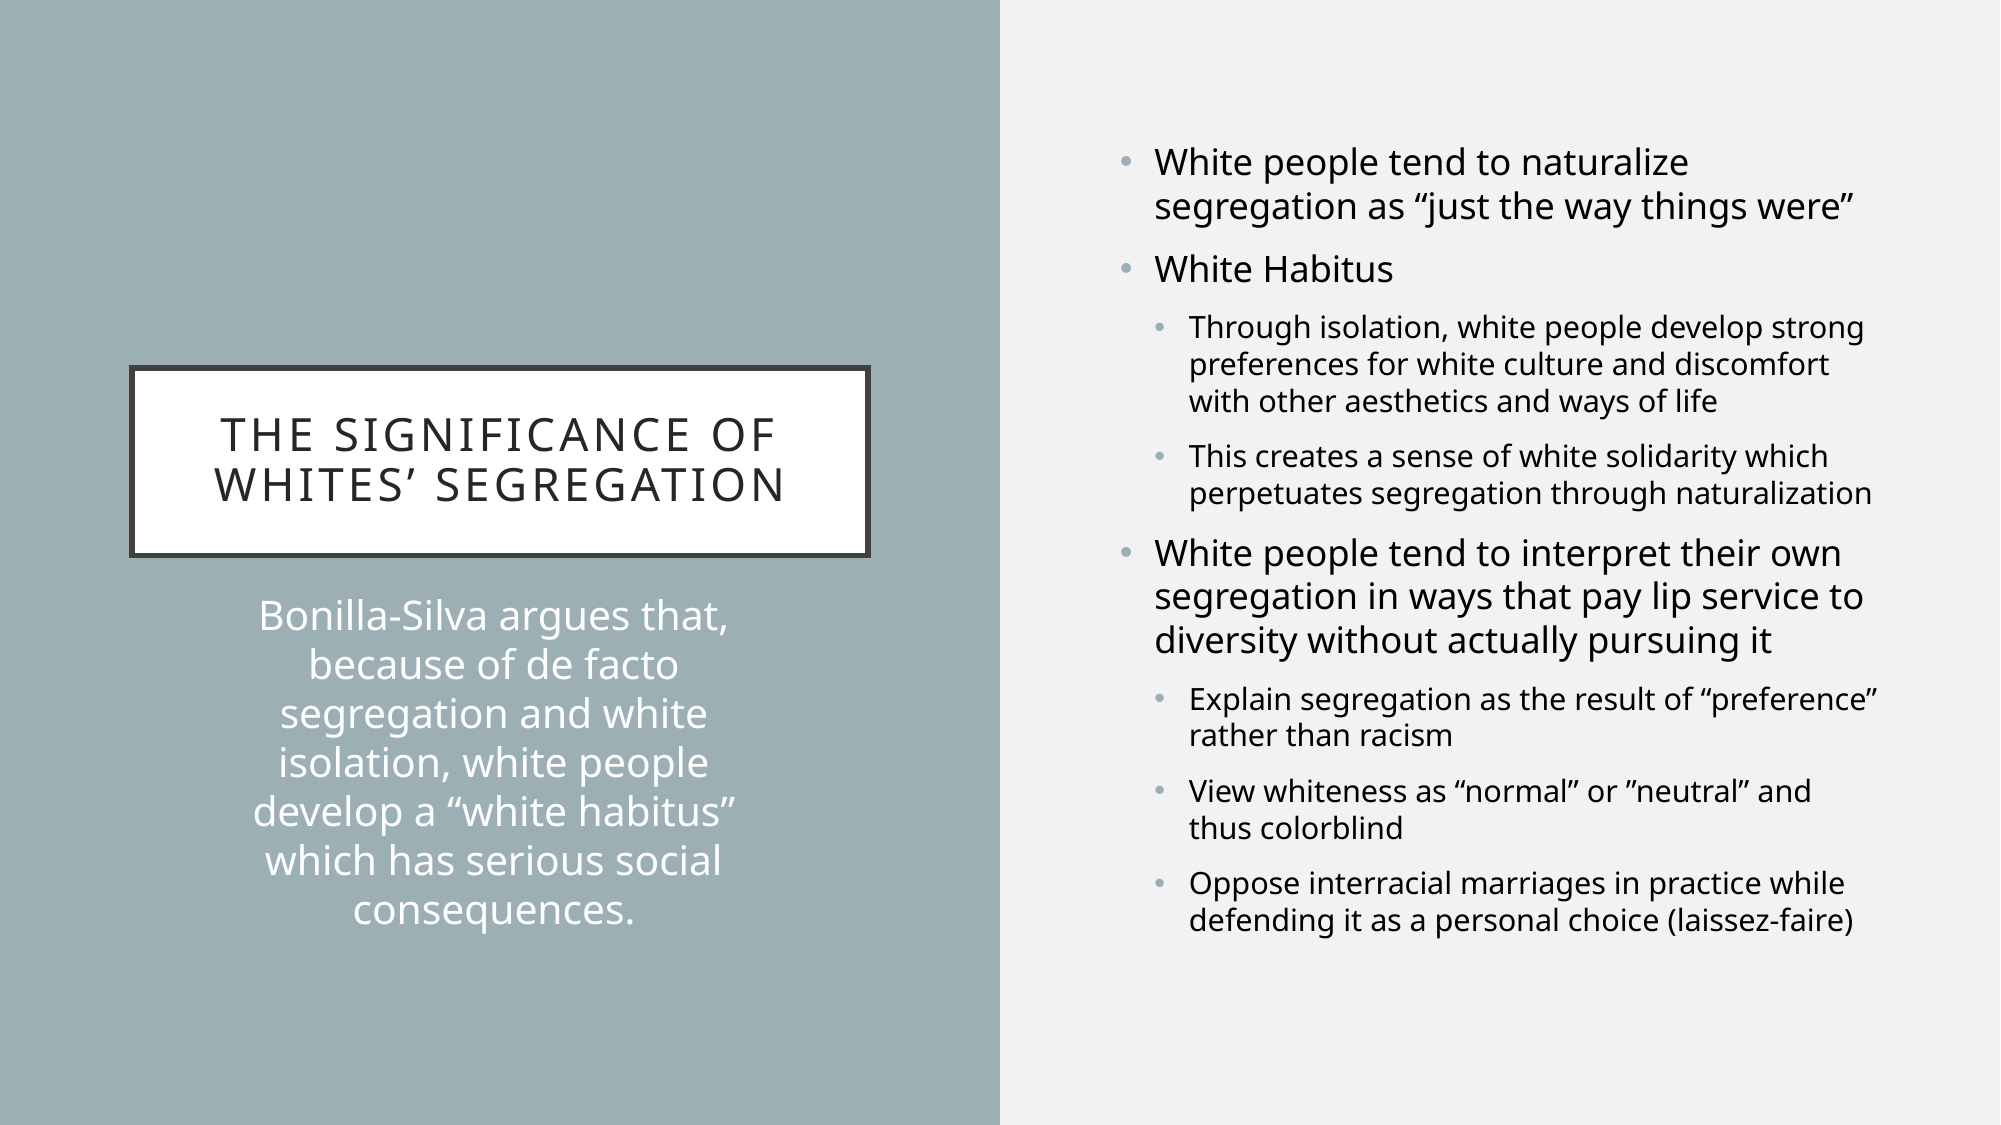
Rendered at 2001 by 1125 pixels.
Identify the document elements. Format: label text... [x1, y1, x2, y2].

title The Significance of Whites’ Segregation [129, 365, 871, 558]
list White people tend to naturalize segregation as “just the way things were” White Habitus Through isolation, white people develop strong preferences for white culture and discomfort with other aesthetics and ways of life This creates a sense of white solidarity which perpetuates segregation through naturalization White people tend to interpret their own segregation in ways that pay lip service to diversity without actually pursuing it Explain segregation as the result of “preference” rather than racism View whiteness as “normal” or ”neutral” and thus colorblind Oppose interracial marriages in practice while defending it as a personal choice (laissez-faire) [1104, 131, 1895, 993]
list Bonilla-Silva argues that, because of de facto segregation and white isolation, white people develop a “white habitus” which has serious social consequences. [183, 582, 806, 943]
